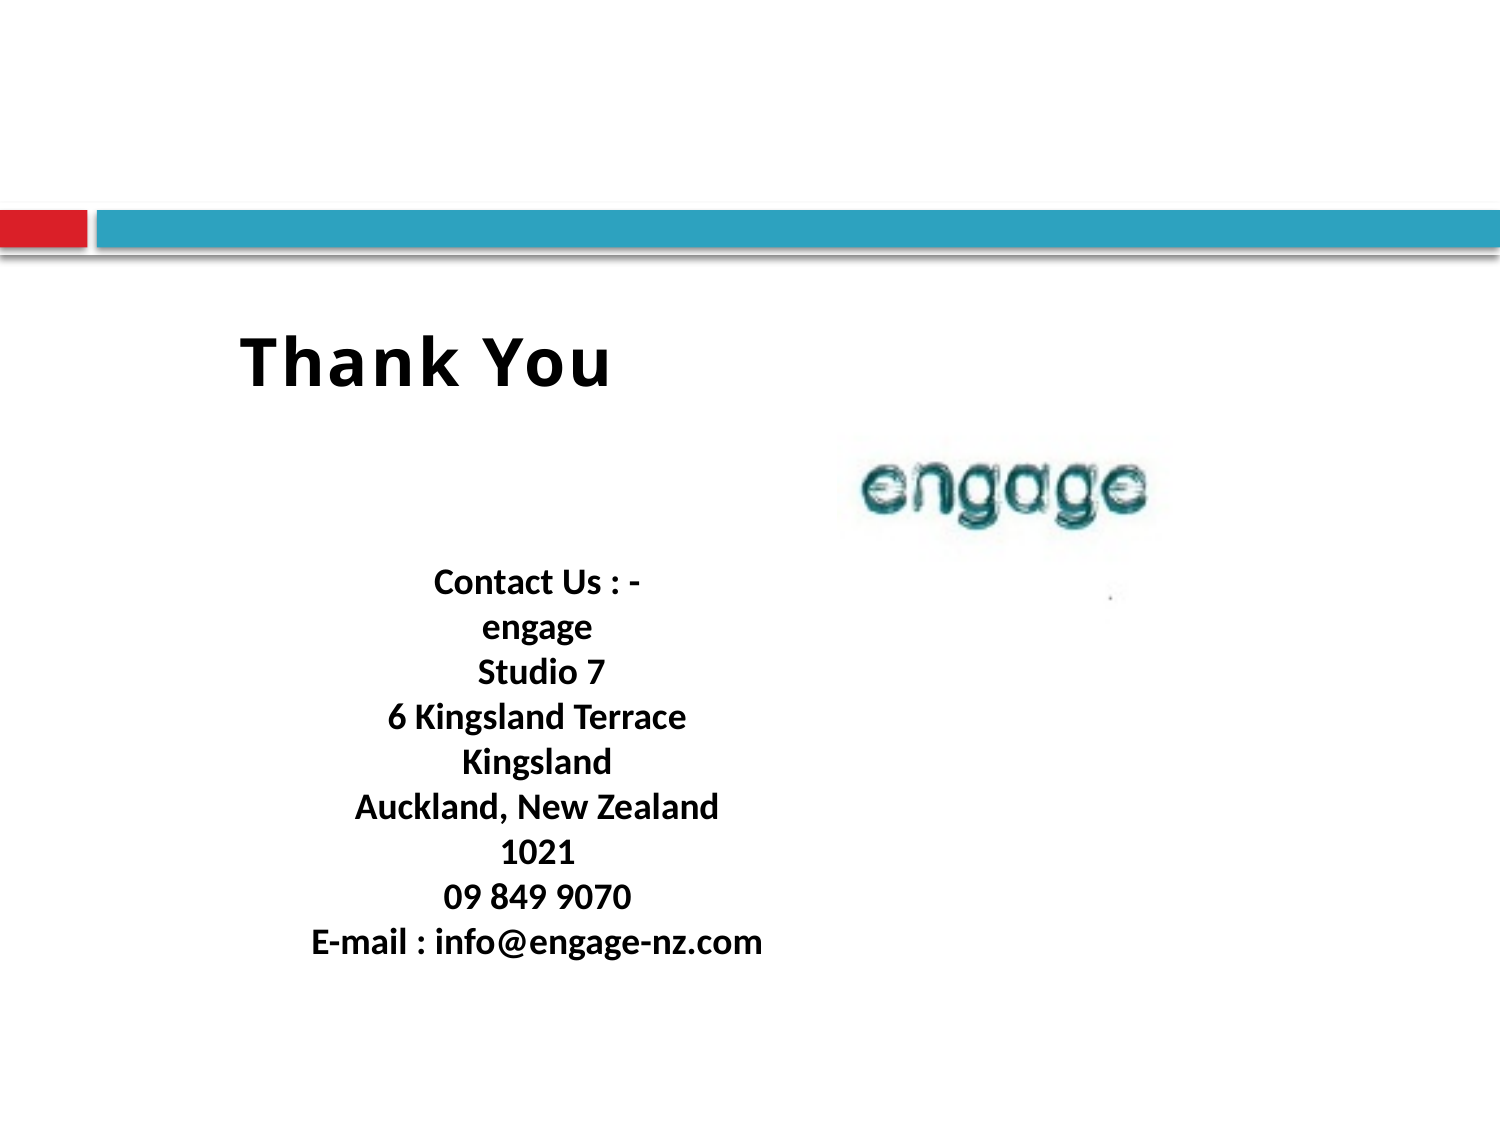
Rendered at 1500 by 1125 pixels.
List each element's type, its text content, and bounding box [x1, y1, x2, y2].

text_box Thank You [224, 312, 628, 408]
text_box Contact Us : - engage Studio 7 6 Kingsland Terrace Kingsland Auckland, New Zealand 1021 09 849 9070 E-mail : info@engage-nz.com [162, 549, 913, 1015]
picture [837, 312, 1188, 663]
